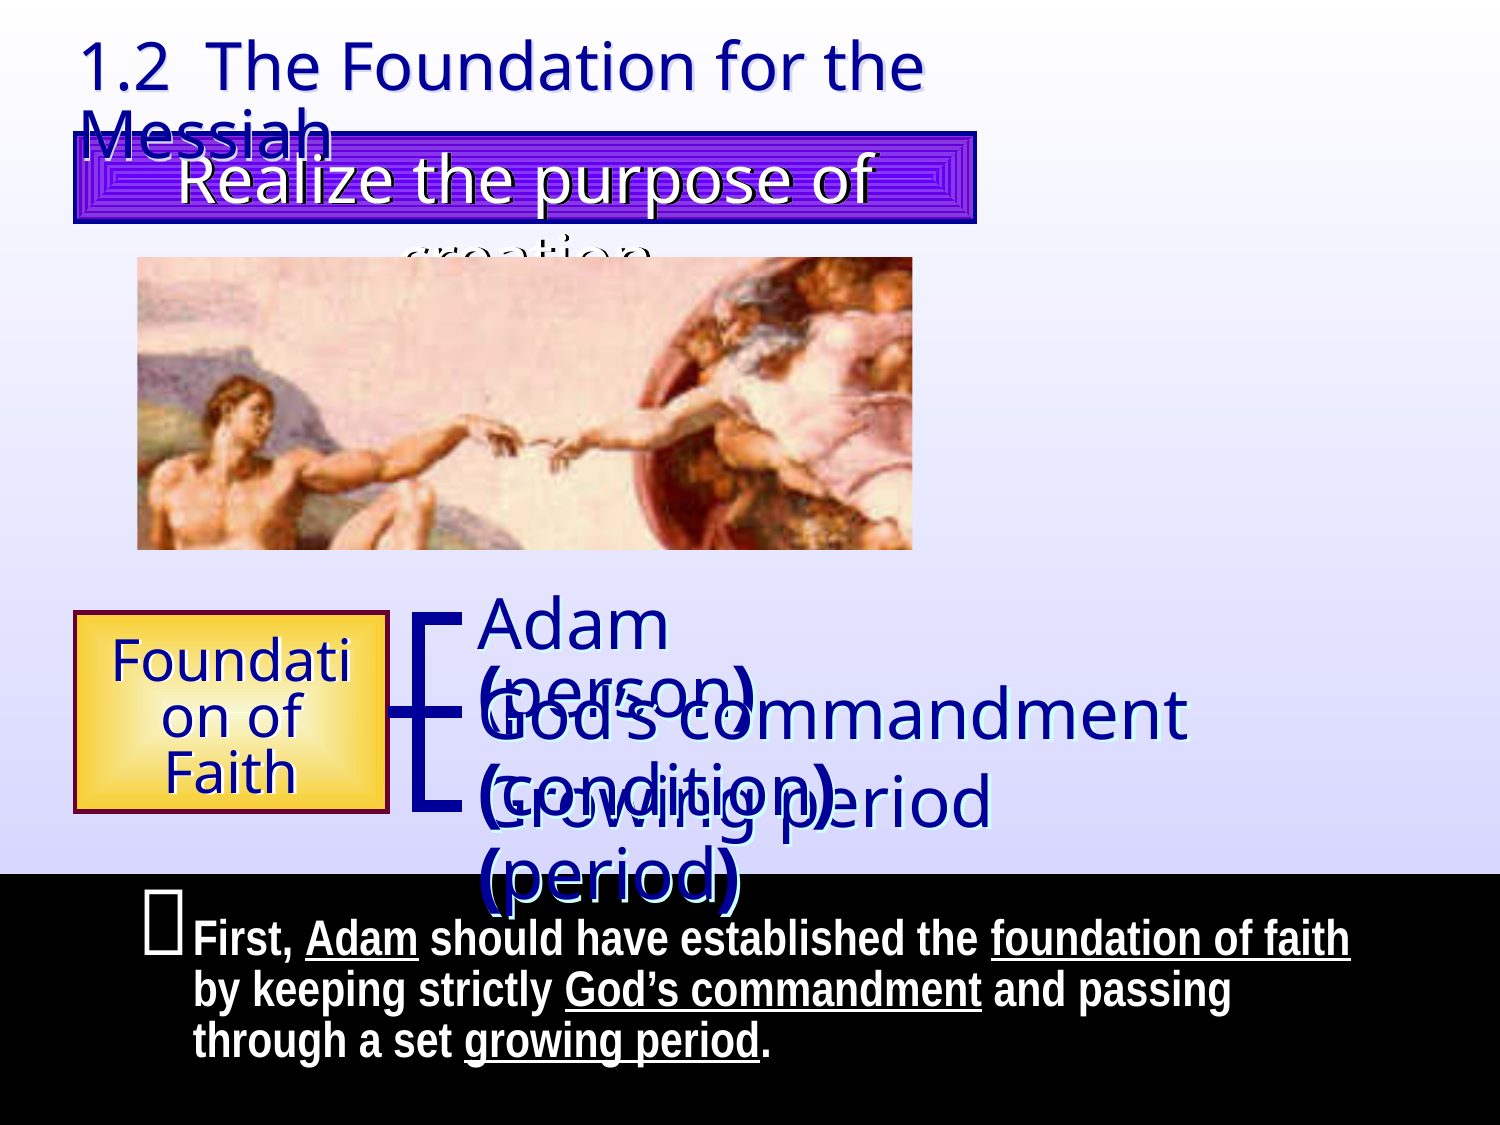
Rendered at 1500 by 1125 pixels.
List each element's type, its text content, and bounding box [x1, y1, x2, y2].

text_box [74, 612, 388, 812]
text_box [121, 899, 1376, 1076]
text_box Growing period (period) [462, 839, 1200, 898]
text_box God’s commandment (condition) [462, 670, 1450, 839]
text_box Realize the purpose of creation [74, 182, 975, 305]
text_box Adam (person) [462, 587, 938, 670]
text_box [0, 875, 1500, 1125]
picture [137, 257, 913, 551]
text_box 1.2 The Foundation for the Messiah [62, 29, 1050, 180]
text_box Foundation of Faith [81, 629, 382, 813]
